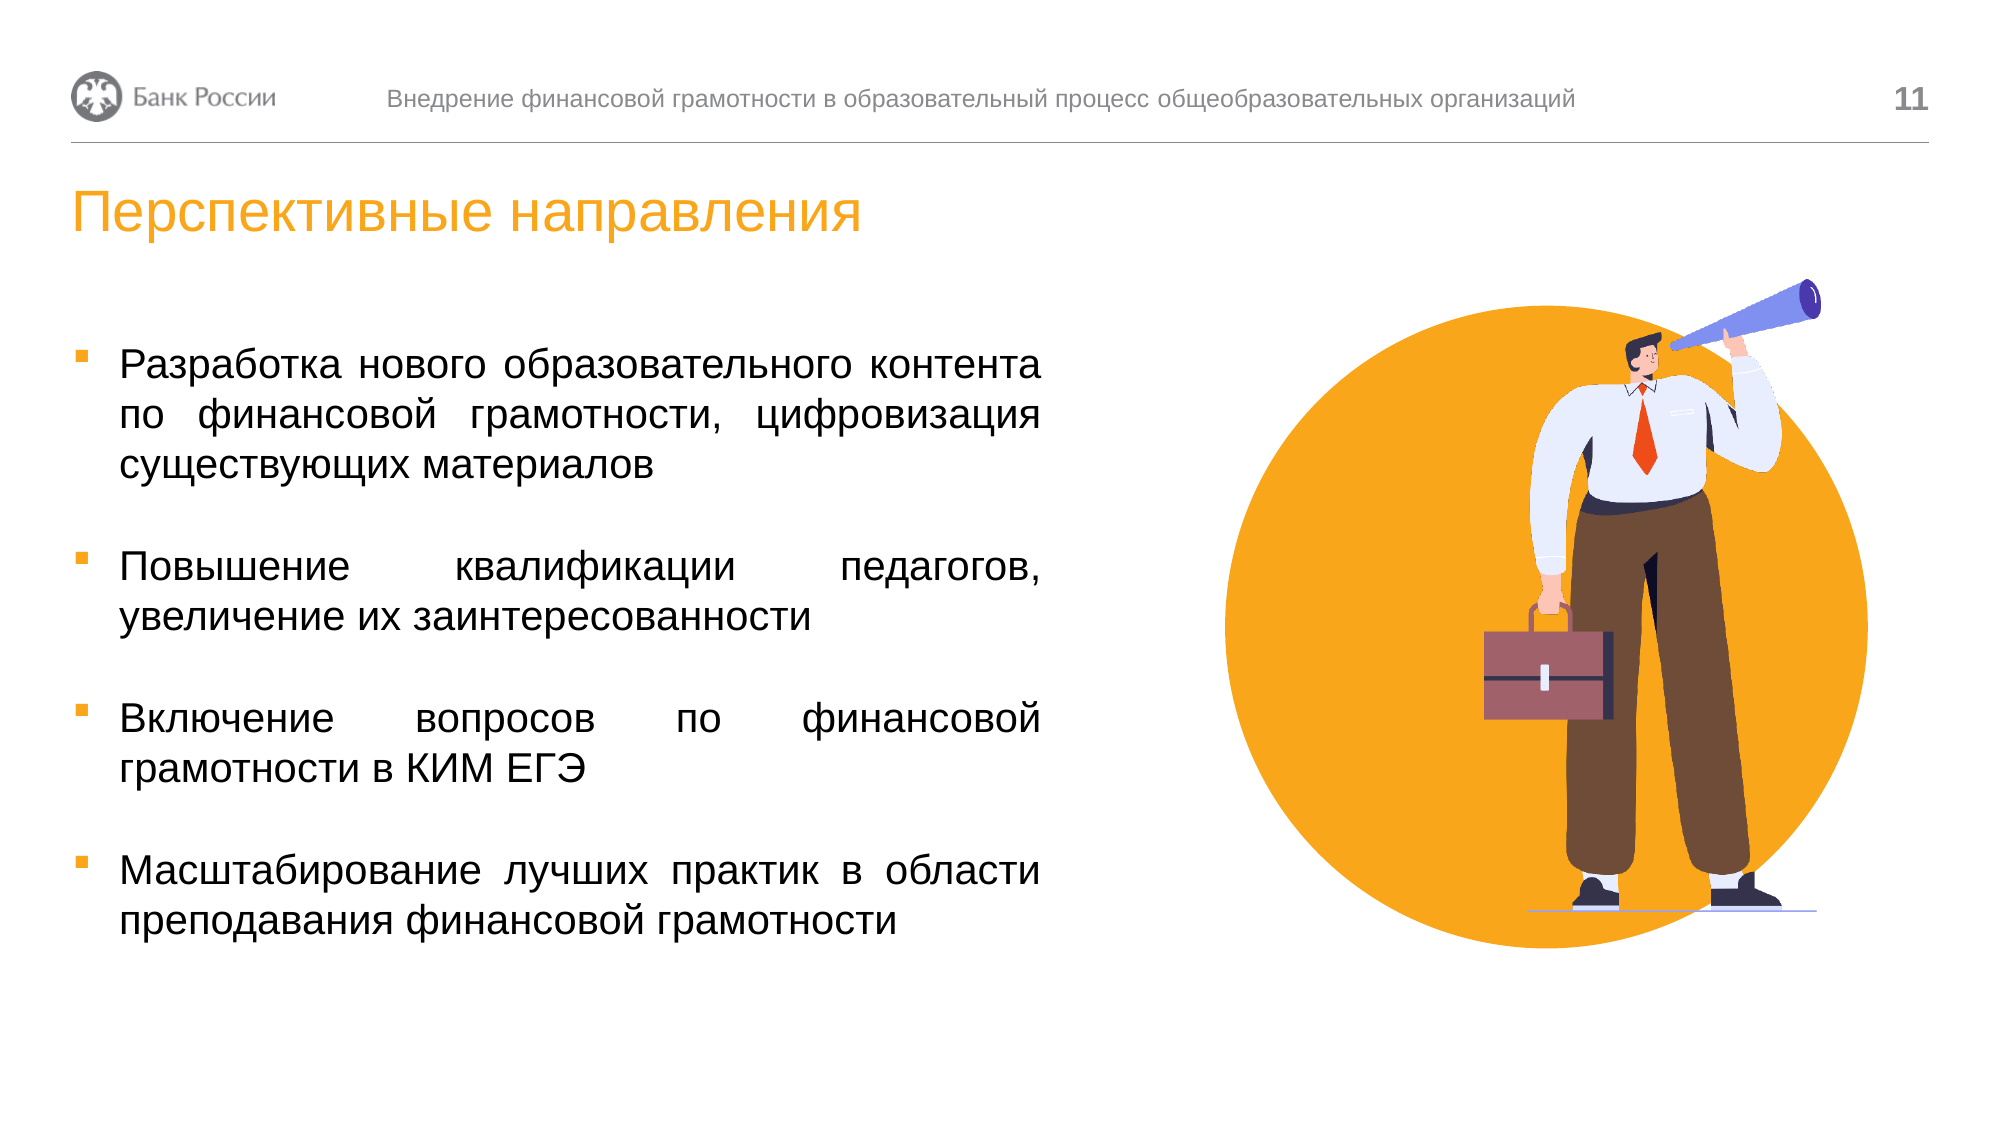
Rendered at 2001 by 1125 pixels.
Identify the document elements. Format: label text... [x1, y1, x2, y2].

footer Внедрение финансовой грамотности в образовательный процесс общеобразовательных организаций [386, 70, 1772, 124]
title Перспективные направления [71, 181, 1929, 248]
picture [1484, 279, 1821, 912]
text_box [1224, 310, 1698, 950]
text_box [1821, 458, 1869, 797]
picture [71, 71, 275, 122]
slide_number 11 [1806, 70, 1929, 124]
text_box Разработка нового образовательного контента по финансовой грамотности, цифровизация существующих материалов Повышение квалификации педагогов, увеличение их заинтересованности Включение вопросов по финансовой грамотности в КИМ ЕГЭ Масштабирование лучших практик в области преподавания финансовой грамотности [57, 329, 1057, 951]
